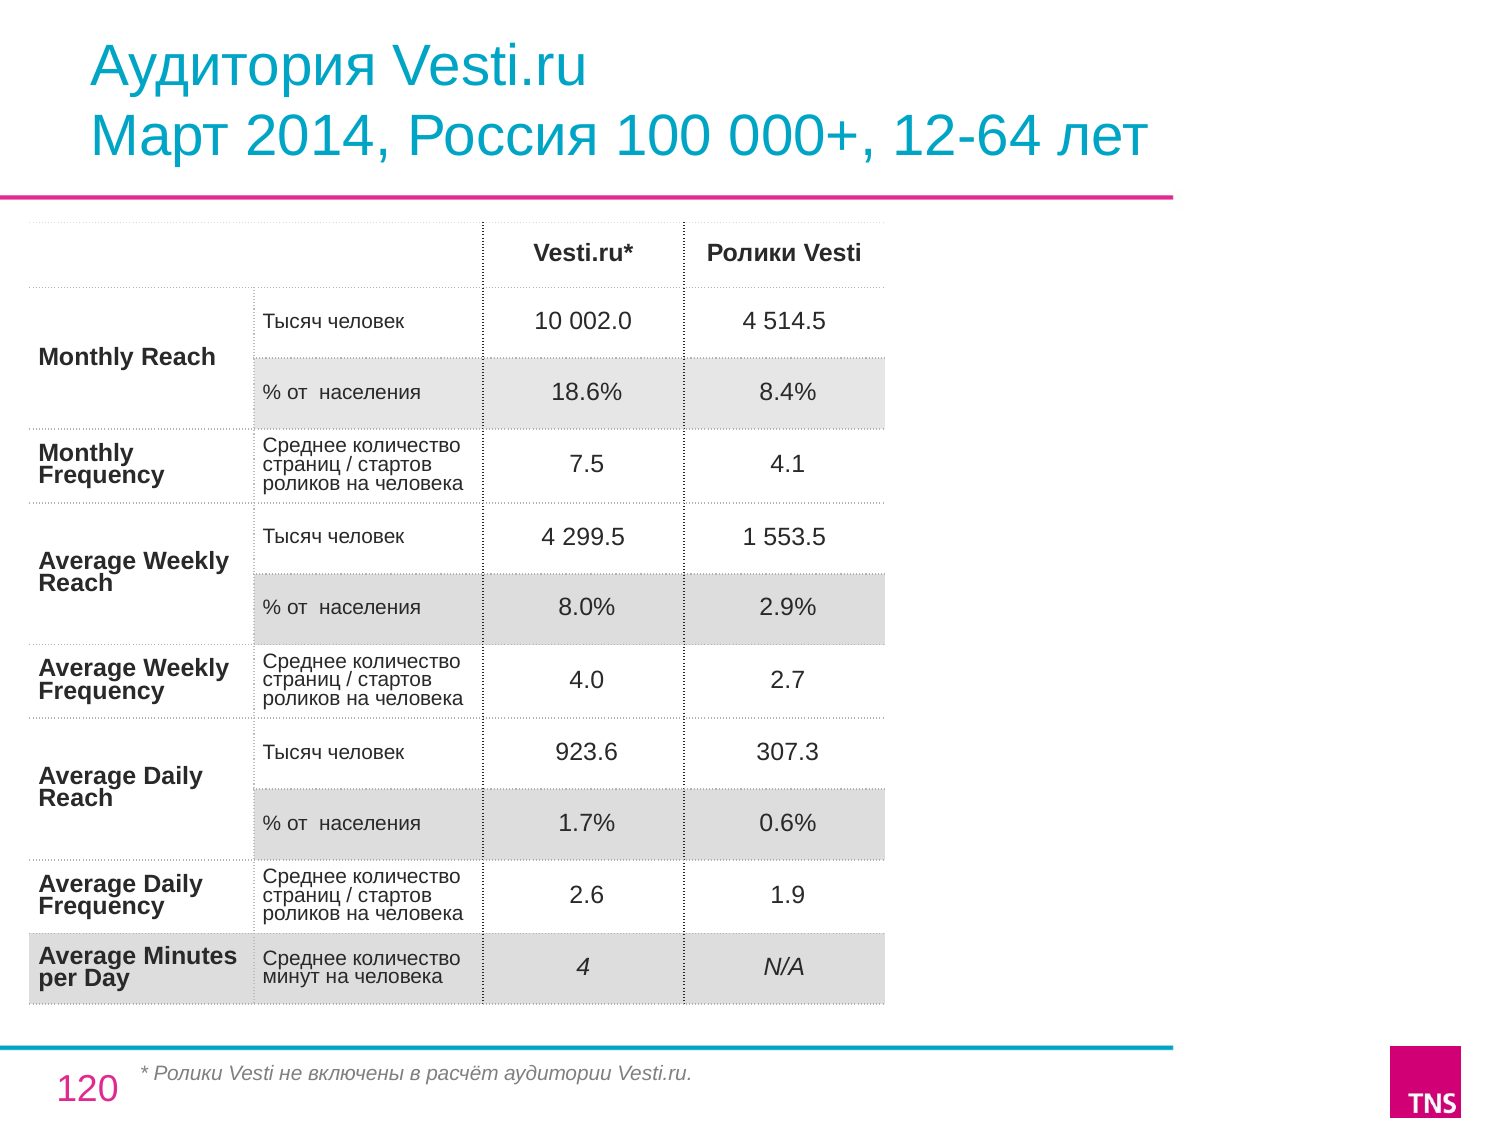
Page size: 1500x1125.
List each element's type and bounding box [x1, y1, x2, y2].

title [74, 8, 1476, 187]
picture [0, 0, 1500, 1125]
text_box [124, 1052, 1463, 1092]
table_cell [29, 287, 885, 1004]
slide_number [40, 1055, 392, 1125]
table_header [29, 223, 885, 287]
